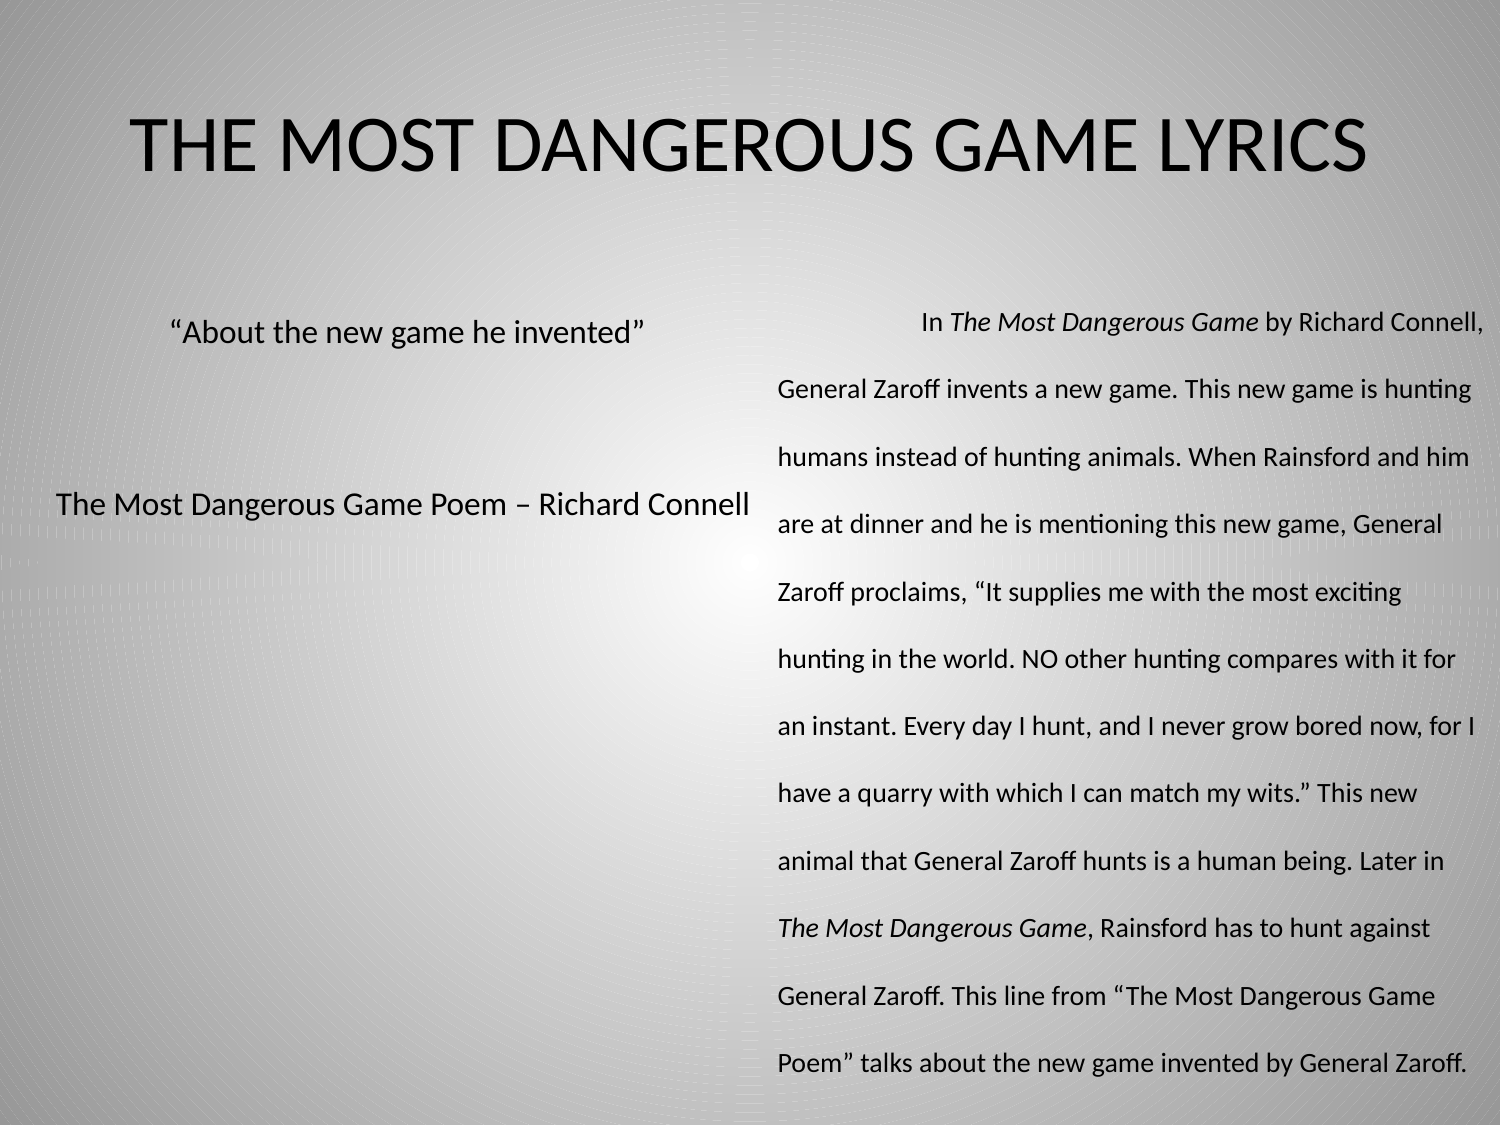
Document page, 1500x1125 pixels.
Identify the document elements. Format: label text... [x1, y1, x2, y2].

list “About the new game he invented” The Most Dangerous Game Poem – Richard Connell [29, 262, 762, 1125]
list In The Most Dangerous Game by Richard Connell, General Zaroff invents a new game. This new game is hunting humans instead of hunting animals. When Rainsford and him are at dinner and he is mentioning this new game, General Zaroff proclaims, “It supplies me with the most exciting hunting in the world. NO other hunting compares with it for an instant. Every day I hunt, and I never grow bored now, for I have a quarry with which I can match my wits.” This new animal that General Zaroff hunts is a human being. Later in The Most Dangerous Game, Rainsford has to hunt against General Zaroff. This line from “The Most Dangerous Game Poem” talks about the new game invented by General Zaroff. [762, 262, 1500, 1125]
title THE MOST DANGEROUS GAME LYRICS [75, 45, 1425, 233]
